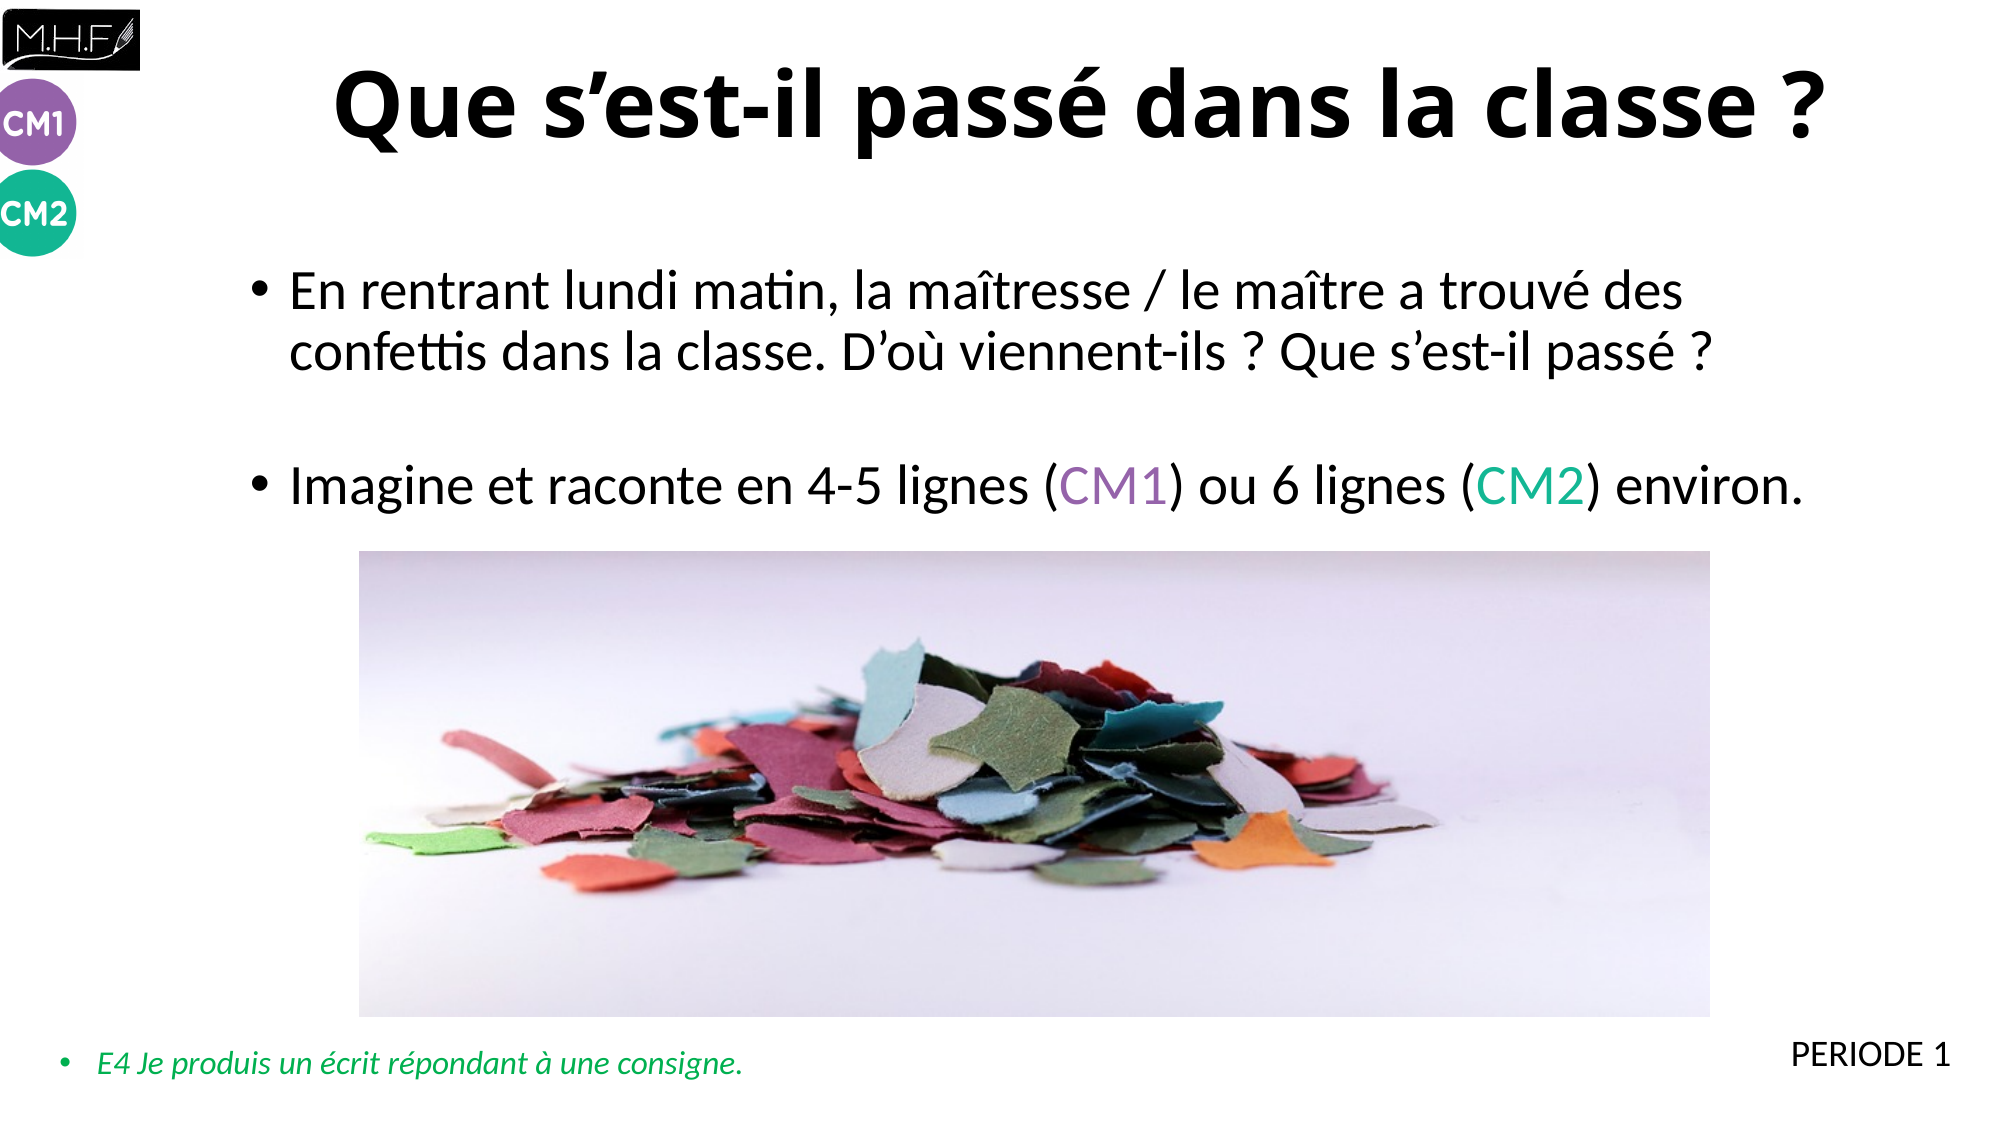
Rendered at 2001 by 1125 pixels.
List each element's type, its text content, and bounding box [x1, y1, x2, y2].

text_box PERIODE 1 [1362, 1021, 1967, 1082]
text_box E4 Je produis un écrit répondant à une consigne. [44, 1038, 1346, 1092]
text_box En rentrant lundi matin, la maîtresse / le maître a trouvé des confettis dans la classe. D’où viennent-ils ? Que s’est-il passé ? Imagine et raconte en 4-5 lignes (CM1) ou 6 lignes (CM2) environ. [235, 252, 1834, 533]
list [359, 551, 1710, 1017]
picture [0, 7, 140, 259]
title Que s’est-il passé dans la classe ? [316, 0, 1863, 218]
